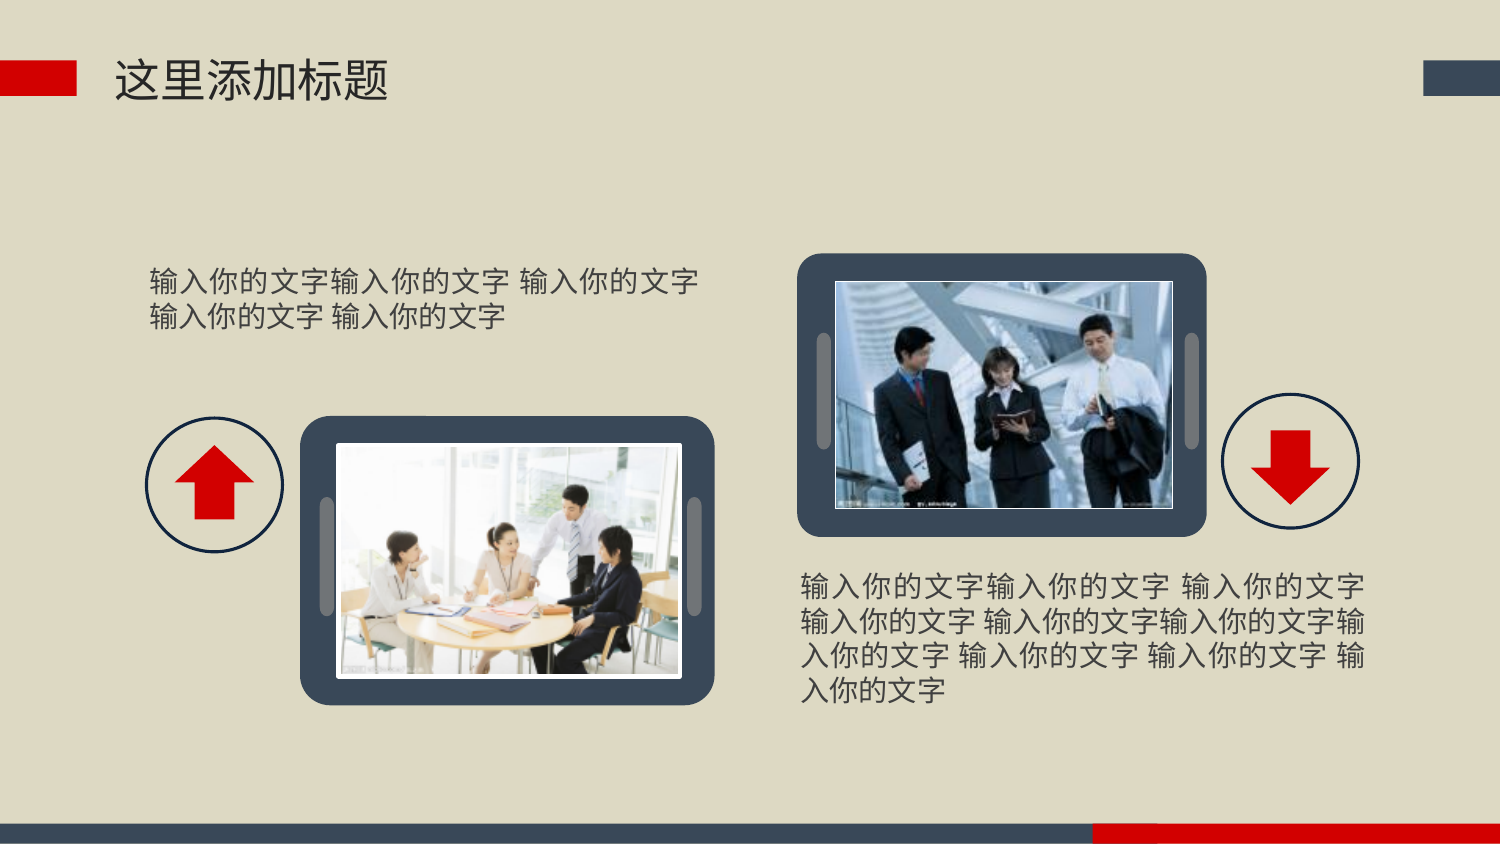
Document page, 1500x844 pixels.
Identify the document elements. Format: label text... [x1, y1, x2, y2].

text_box [172, 443, 257, 522]
text_box 输入你的文字输入你的文字 输入你的文字 输入你的文字 输入你的文字 [134, 256, 715, 342]
text_box [1248, 428, 1333, 507]
text_box 这里添加标题 [100, 43, 467, 114]
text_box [299, 415, 715, 706]
text_box [1220, 392, 1361, 531]
text_box [1090, 821, 1500, 844]
text_box [1421, 58, 1500, 98]
text_box [0, 58, 79, 98]
text_box [0, 821, 1090, 844]
text_box 输入你的文字输入你的文字 输入你的文字 输入你的文字 输入你的文字输入你的文字输入你的文字 输入你的文字 输入你的文字 输入你的文字 [785, 560, 1381, 716]
text_box [144, 415, 285, 554]
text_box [796, 253, 1207, 538]
